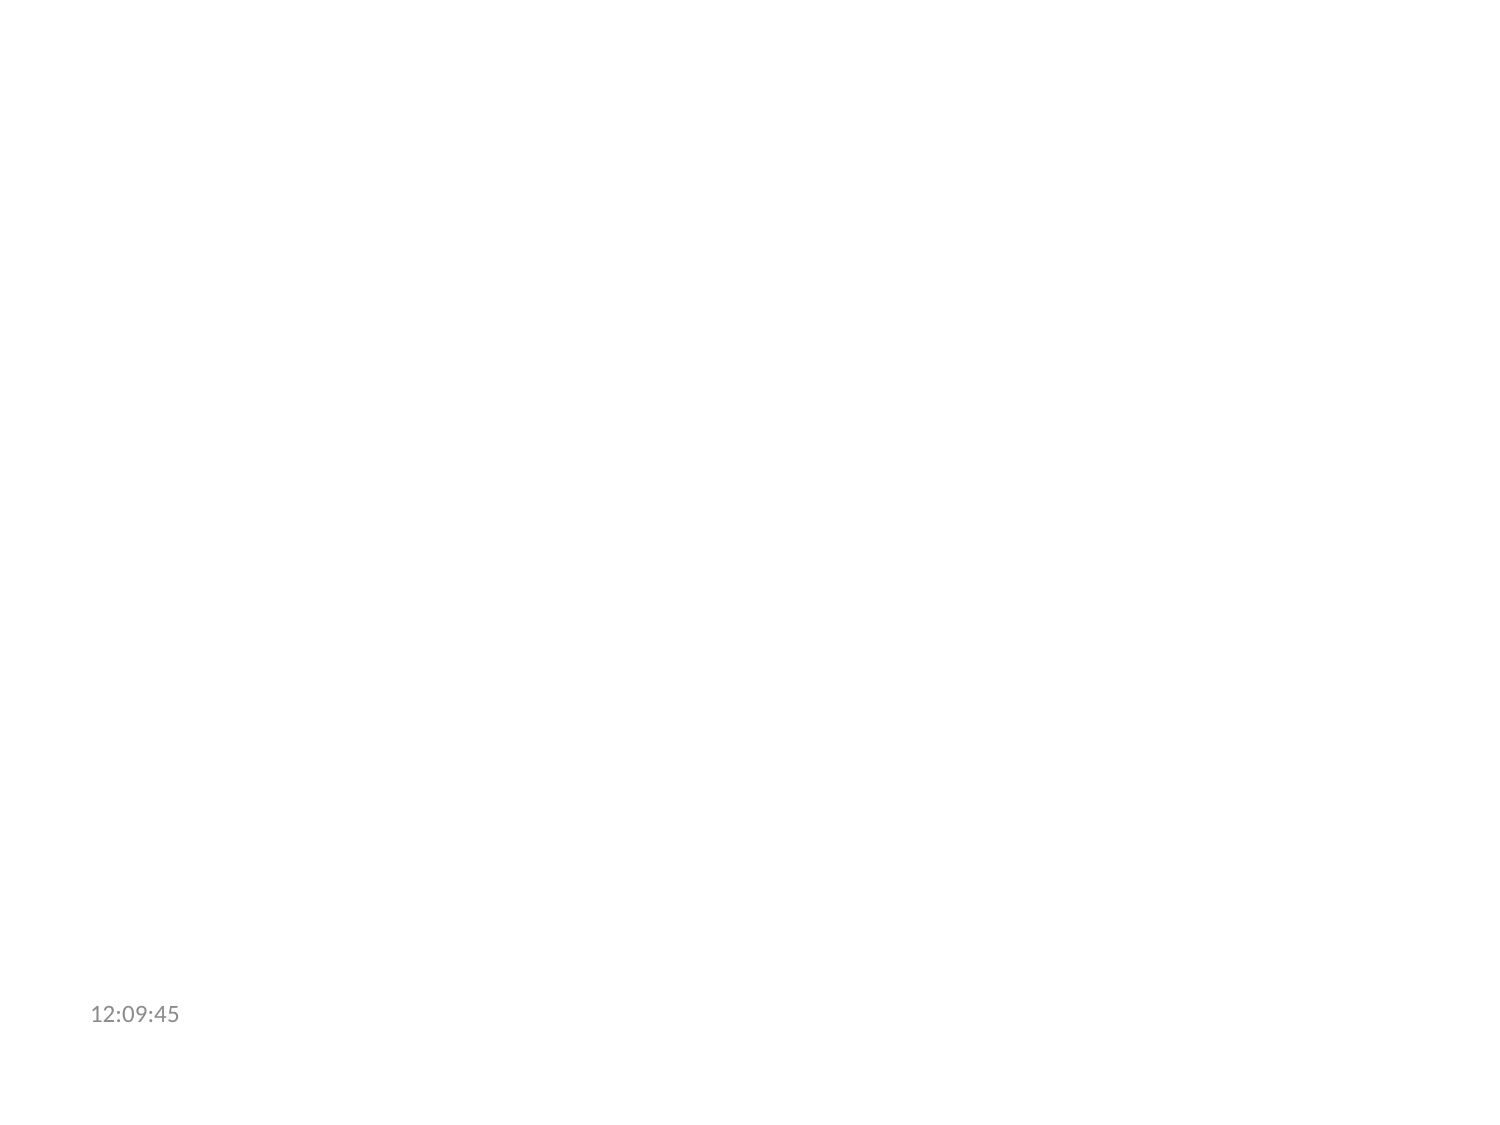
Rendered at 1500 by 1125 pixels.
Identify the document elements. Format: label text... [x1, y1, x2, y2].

text_box 15:35:09 [75, 982, 425, 1043]
